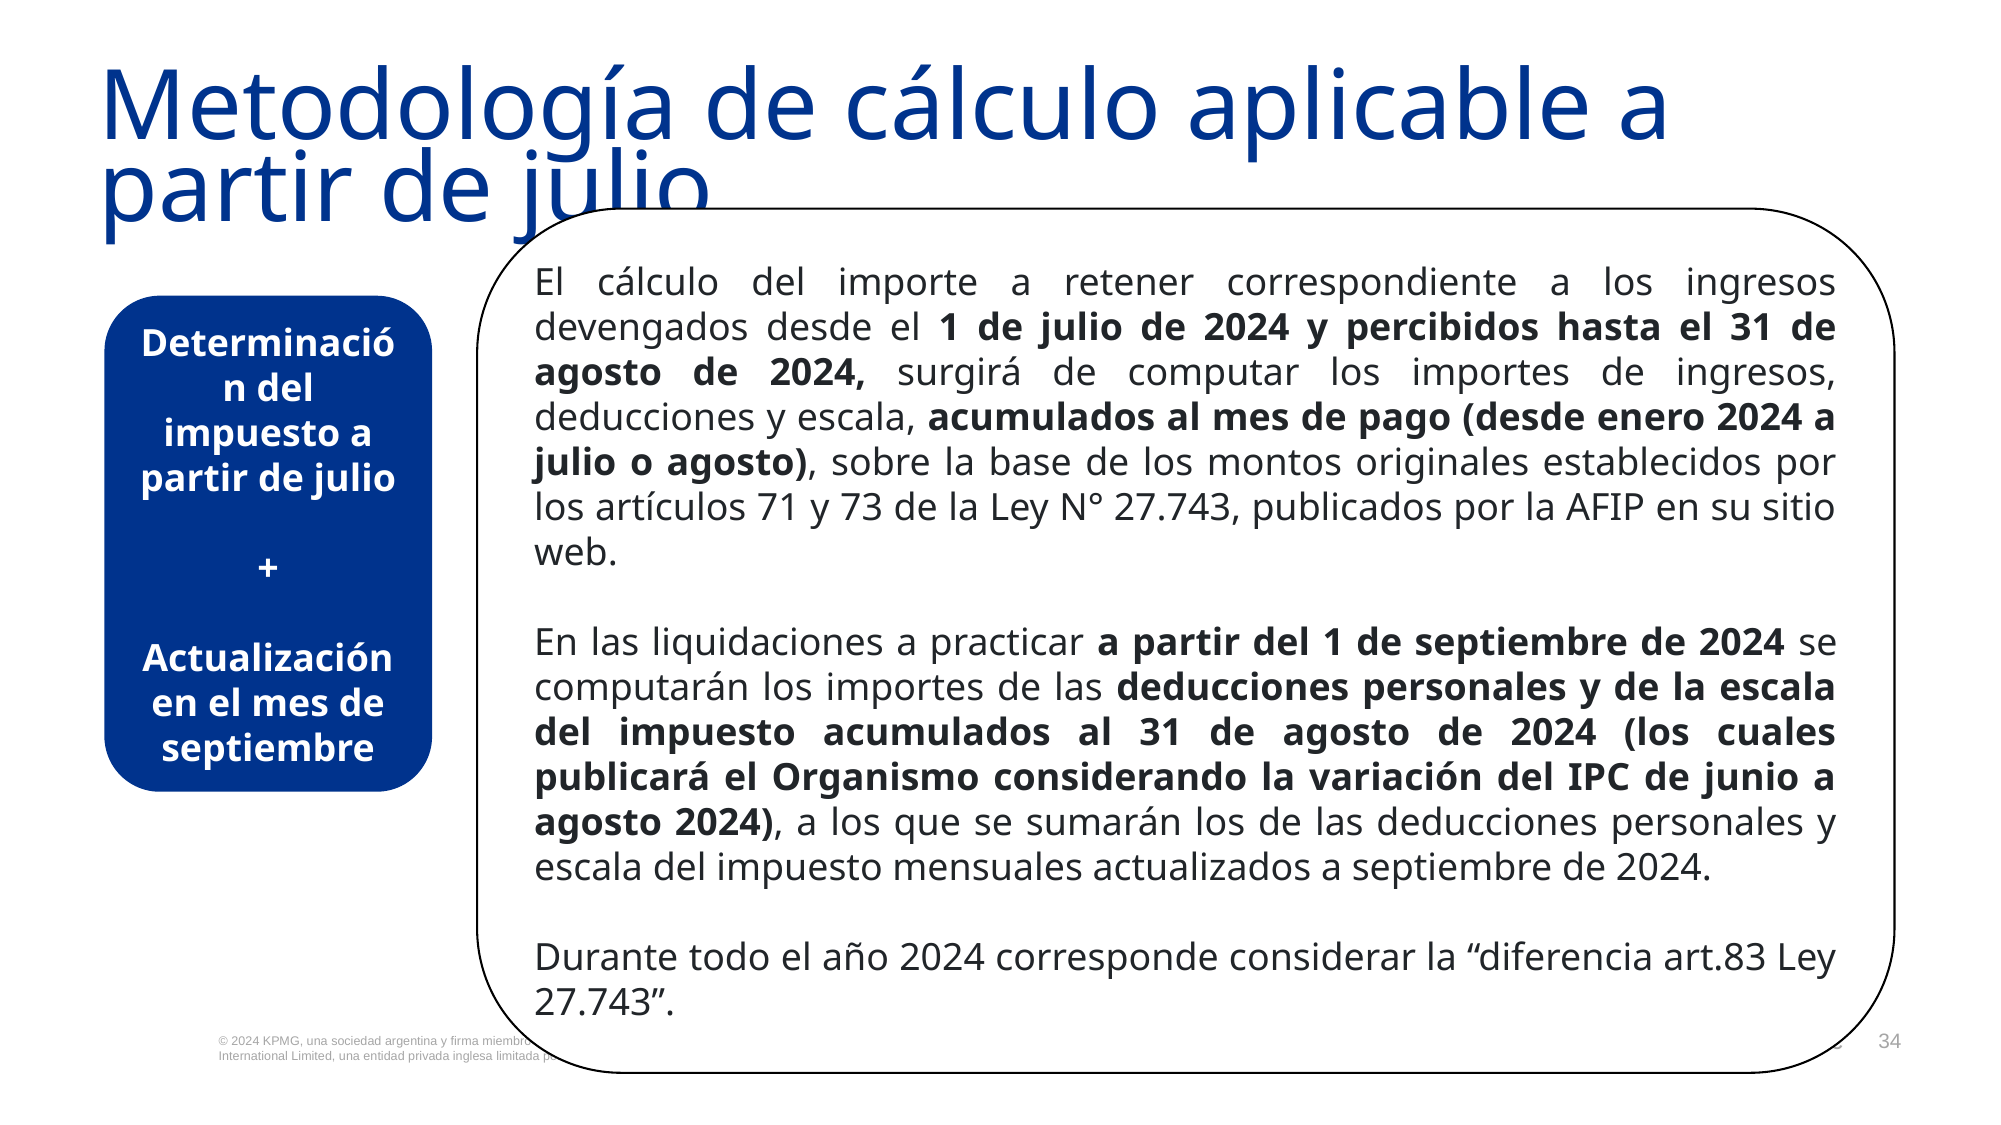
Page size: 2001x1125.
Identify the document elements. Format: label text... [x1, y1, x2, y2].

title Metodología de cálculo aplicable a partir de julio [98, 74, 1900, 193]
text_box El cálculo del importe a retener correspondiente a los ingresos devengados desde el 1 de julio de 2024 y percibidos hasta el 31 de agosto de 2024, surgirá de computar los importes de ingresos, deducciones y escala, acumulados al mes de pago (desde enero 2024 a julio o agosto), sobre la base de los montos originales establecidos por los artículos 71 y 73 de la Ley N° 27.743, publicados por la AFIP en su sitio web. En las liquidaciones a practicar a partir del 1 de septiembre de 2024 se computarán los importes de las deducciones personales y de la escala del impuesto acumulados al 31 de agosto de 2024 (los cuales publicará el Organismo considerando la variación del IPC de junio a agosto 2024), a los que se sumarán los de las deducciones personales y escala del impuesto mensuales actualizados a septiembre de 2024. Durante todo el año 2024 corresponde considerar la “diferencia art.83 Ley 27.743”. [476, 207, 1896, 1074]
text_box Determinación del impuesto a partir de julio + Actualización en el mes de septiembre [104, 295, 433, 792]
